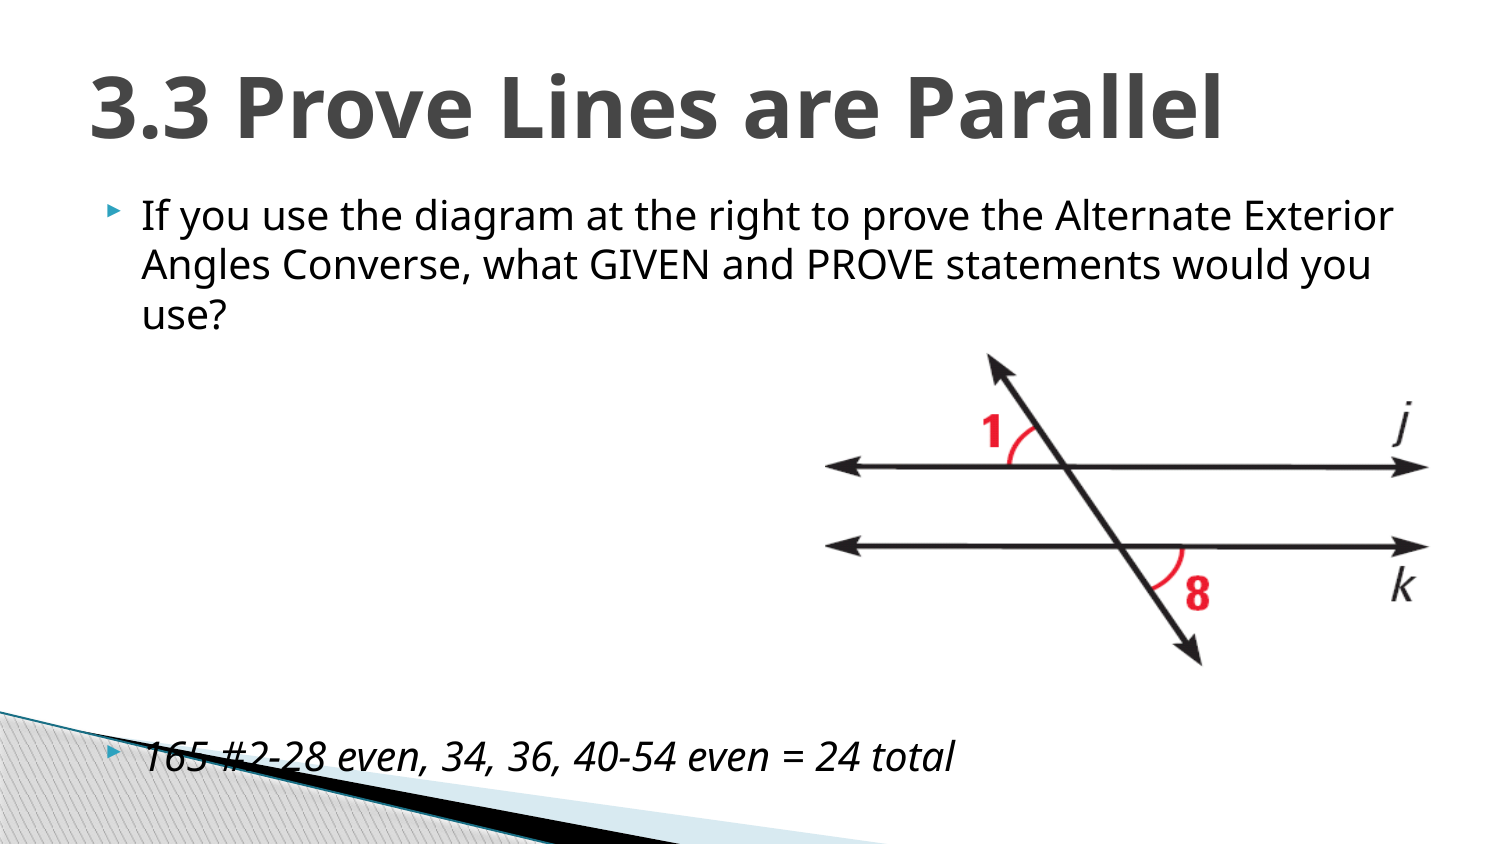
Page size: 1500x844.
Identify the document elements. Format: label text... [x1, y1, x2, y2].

list If you use the diagram at the right to prove the Alternate Exterior Angles Converse, what GIVEN and PROVE statements would you use? 165 #2-28 even, 34, 36, 40-54 even = 24 total [75, 182, 1425, 788]
picture [824, 346, 1437, 672]
title 3.3 Prove Lines are Parallel [75, 33, 1425, 175]
